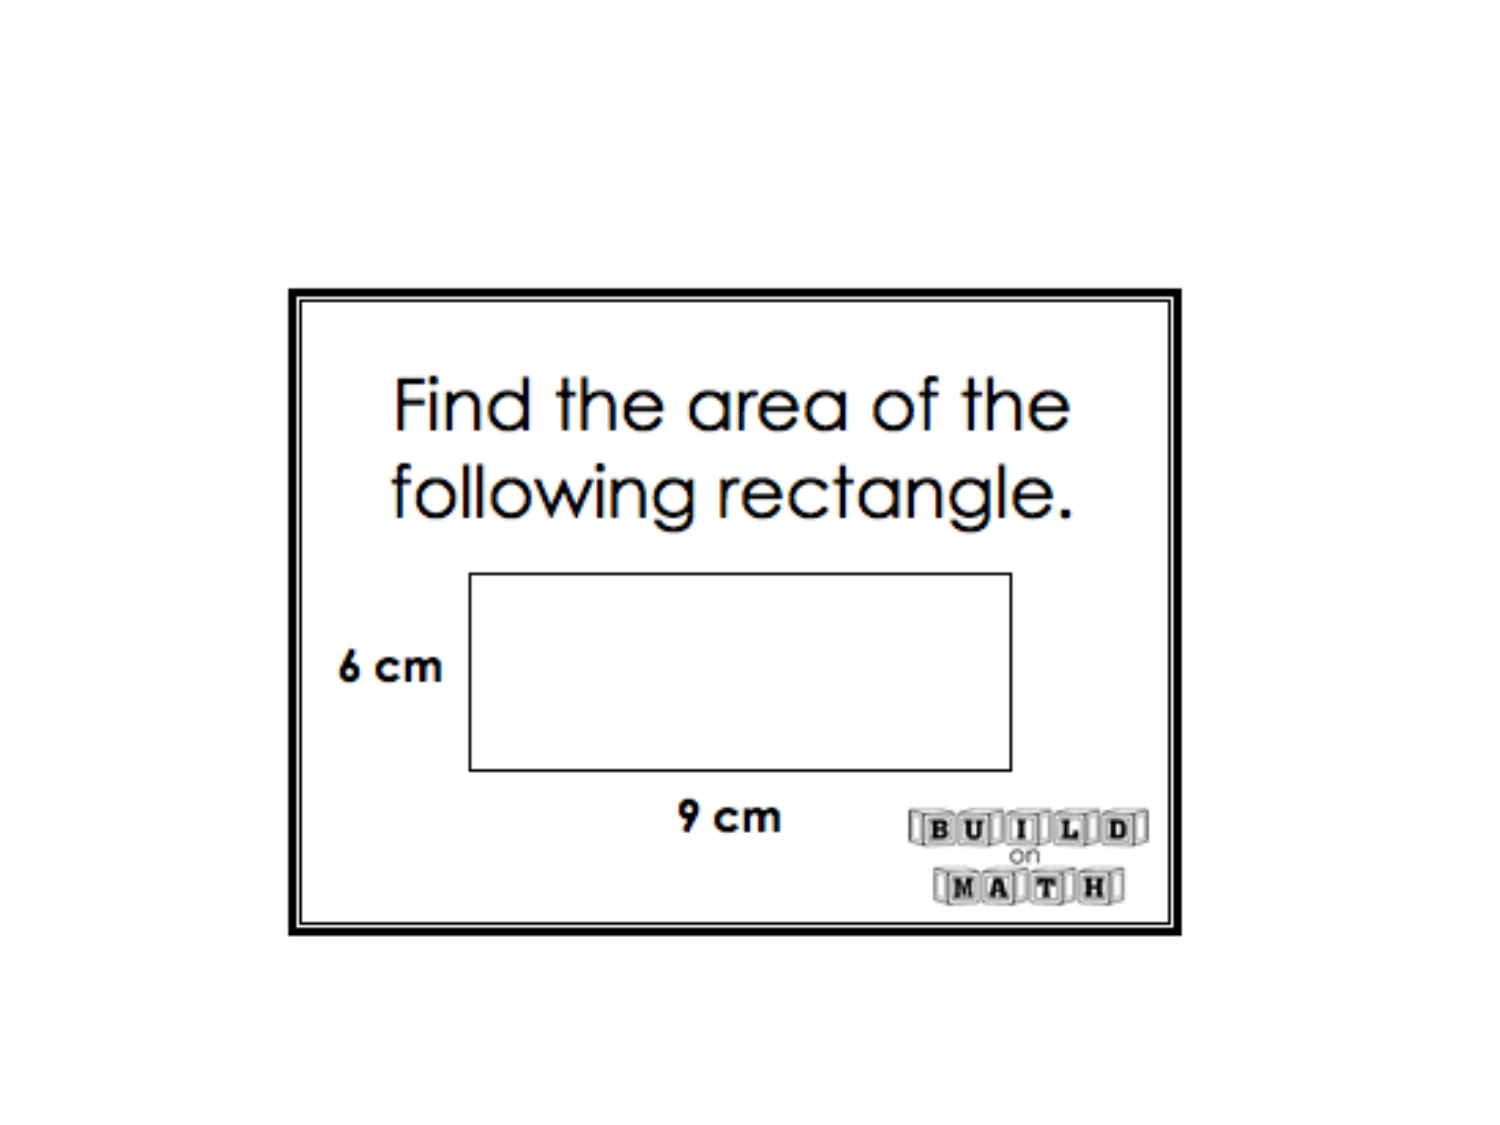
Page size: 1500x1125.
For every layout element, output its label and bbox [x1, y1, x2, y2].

list [74, 262, 1426, 1006]
